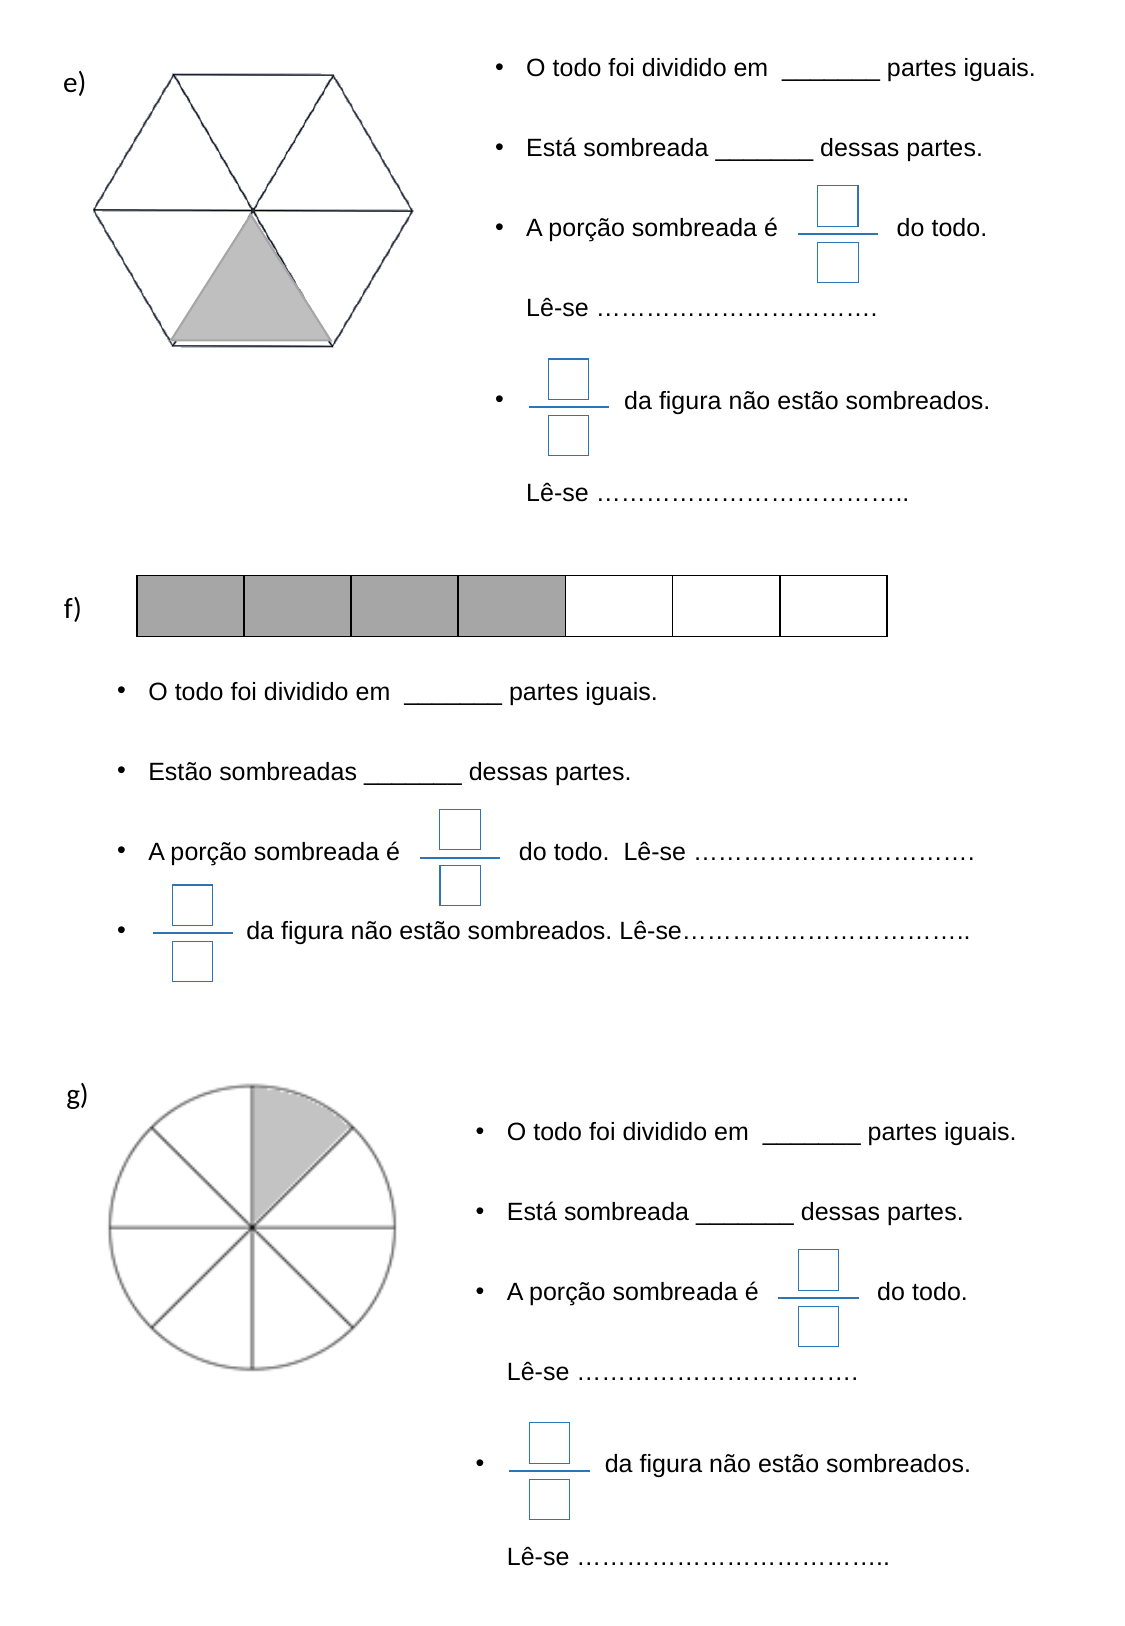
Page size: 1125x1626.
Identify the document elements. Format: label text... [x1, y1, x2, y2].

table_header [459, 576, 565, 636]
table_header [138, 576, 243, 636]
table_header [352, 576, 457, 636]
table_header [566, 576, 672, 636]
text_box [76, 63, 429, 353]
table_header [673, 576, 779, 636]
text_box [447, 1108, 1072, 1583]
picture [103, 1080, 405, 1380]
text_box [466, 44, 1091, 519]
text_box g) [51, 1050, 164, 1118]
text_box f) [49, 564, 137, 632]
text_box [88, 667, 1006, 982]
text_box e) [48, 38, 137, 106]
table_header [781, 576, 886, 636]
table_header [245, 576, 350, 636]
